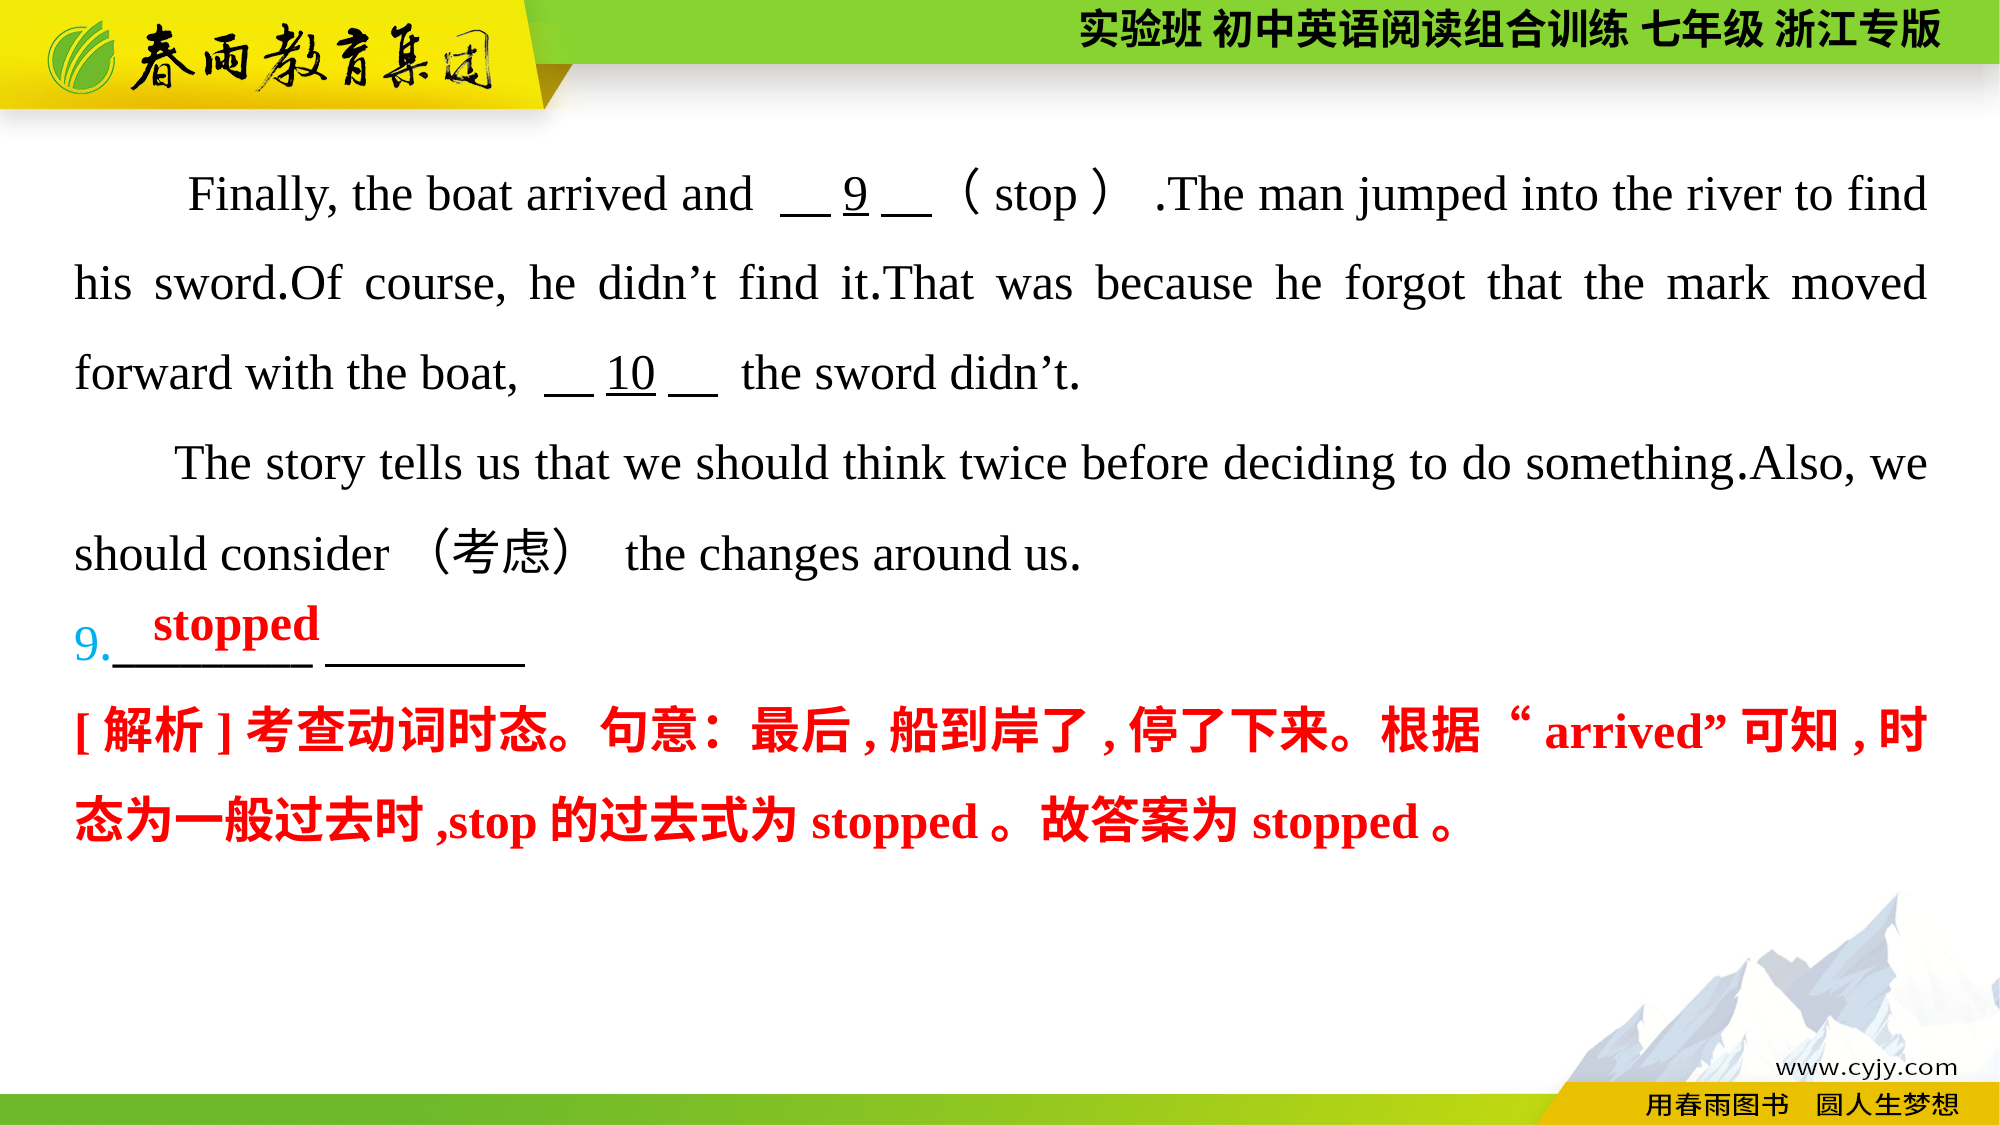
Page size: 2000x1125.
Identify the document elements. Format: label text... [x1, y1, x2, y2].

list Finally, the boat arrived and 9 （stop）.The man jumped into the river to find his sword.Of course, he didn’t find it.That was because he forgot that the mark moved forward with the boat, 10 the sword didn’t. The story tells us that we should think twice before deciding to do something.Also, we should consider（考虑） the changes around us. 9._________ [59, 122, 1944, 660]
picture [0, 0, 2000, 1125]
text_box [解析]考查动词时态。句意：最后,船到岸了,停了下来。根据“arrived”可知,时态为一般过去时,stop的过去式为stopped。故答案为stopped。 [59, 660, 1944, 856]
text_box stopped [138, 583, 336, 658]
